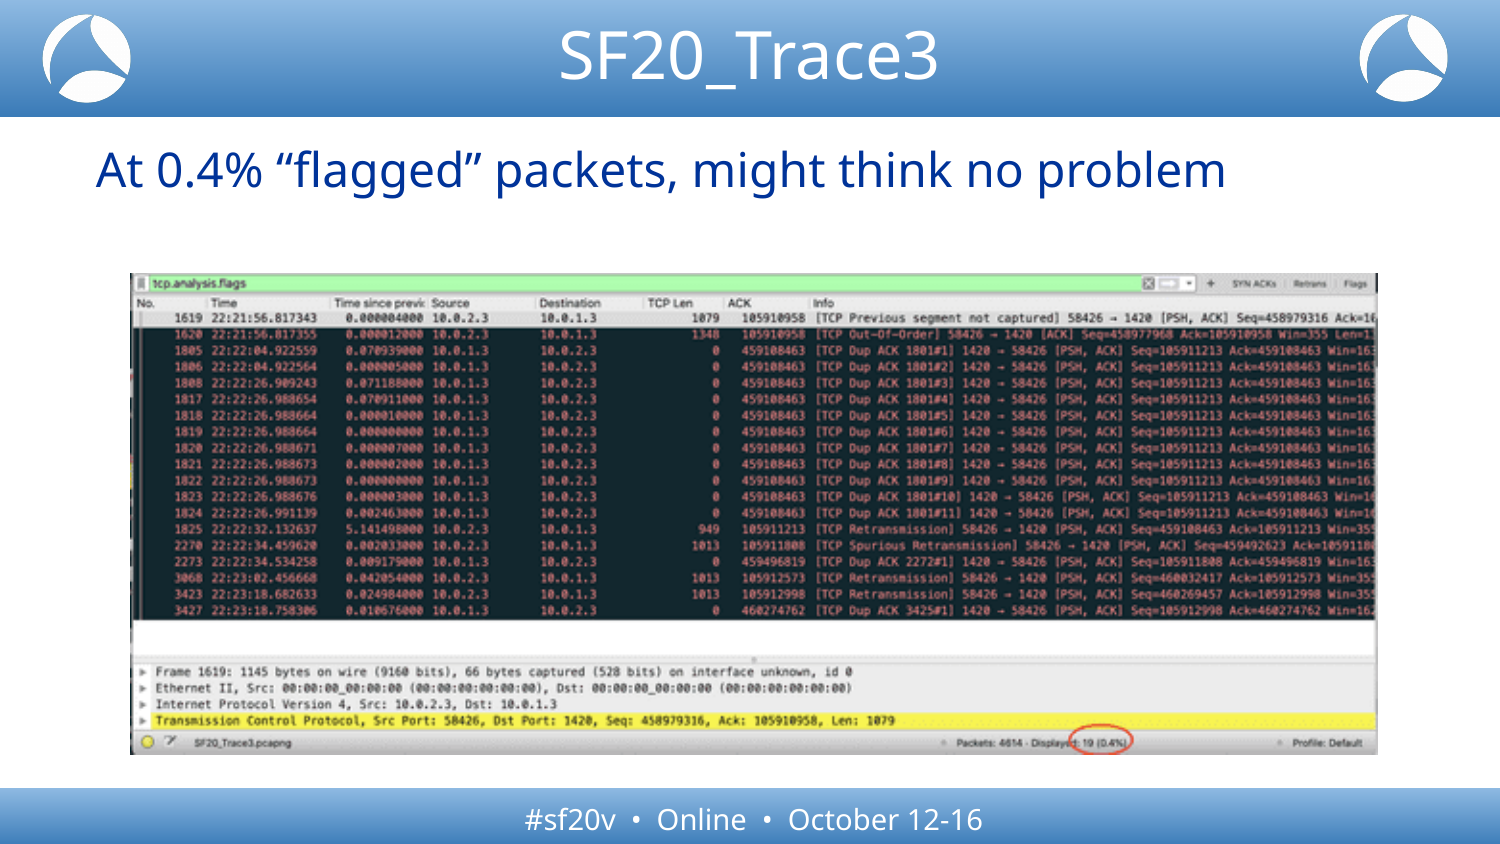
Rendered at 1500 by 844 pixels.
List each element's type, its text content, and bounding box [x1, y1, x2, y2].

title SF20_Trace3 [188, 0, 1312, 117]
picture [130, 273, 1378, 755]
picture [1359, 14, 1448, 102]
picture [42, 14, 131, 103]
list At 0.4% “flagged” packets, might think no problem [80, 124, 1428, 764]
